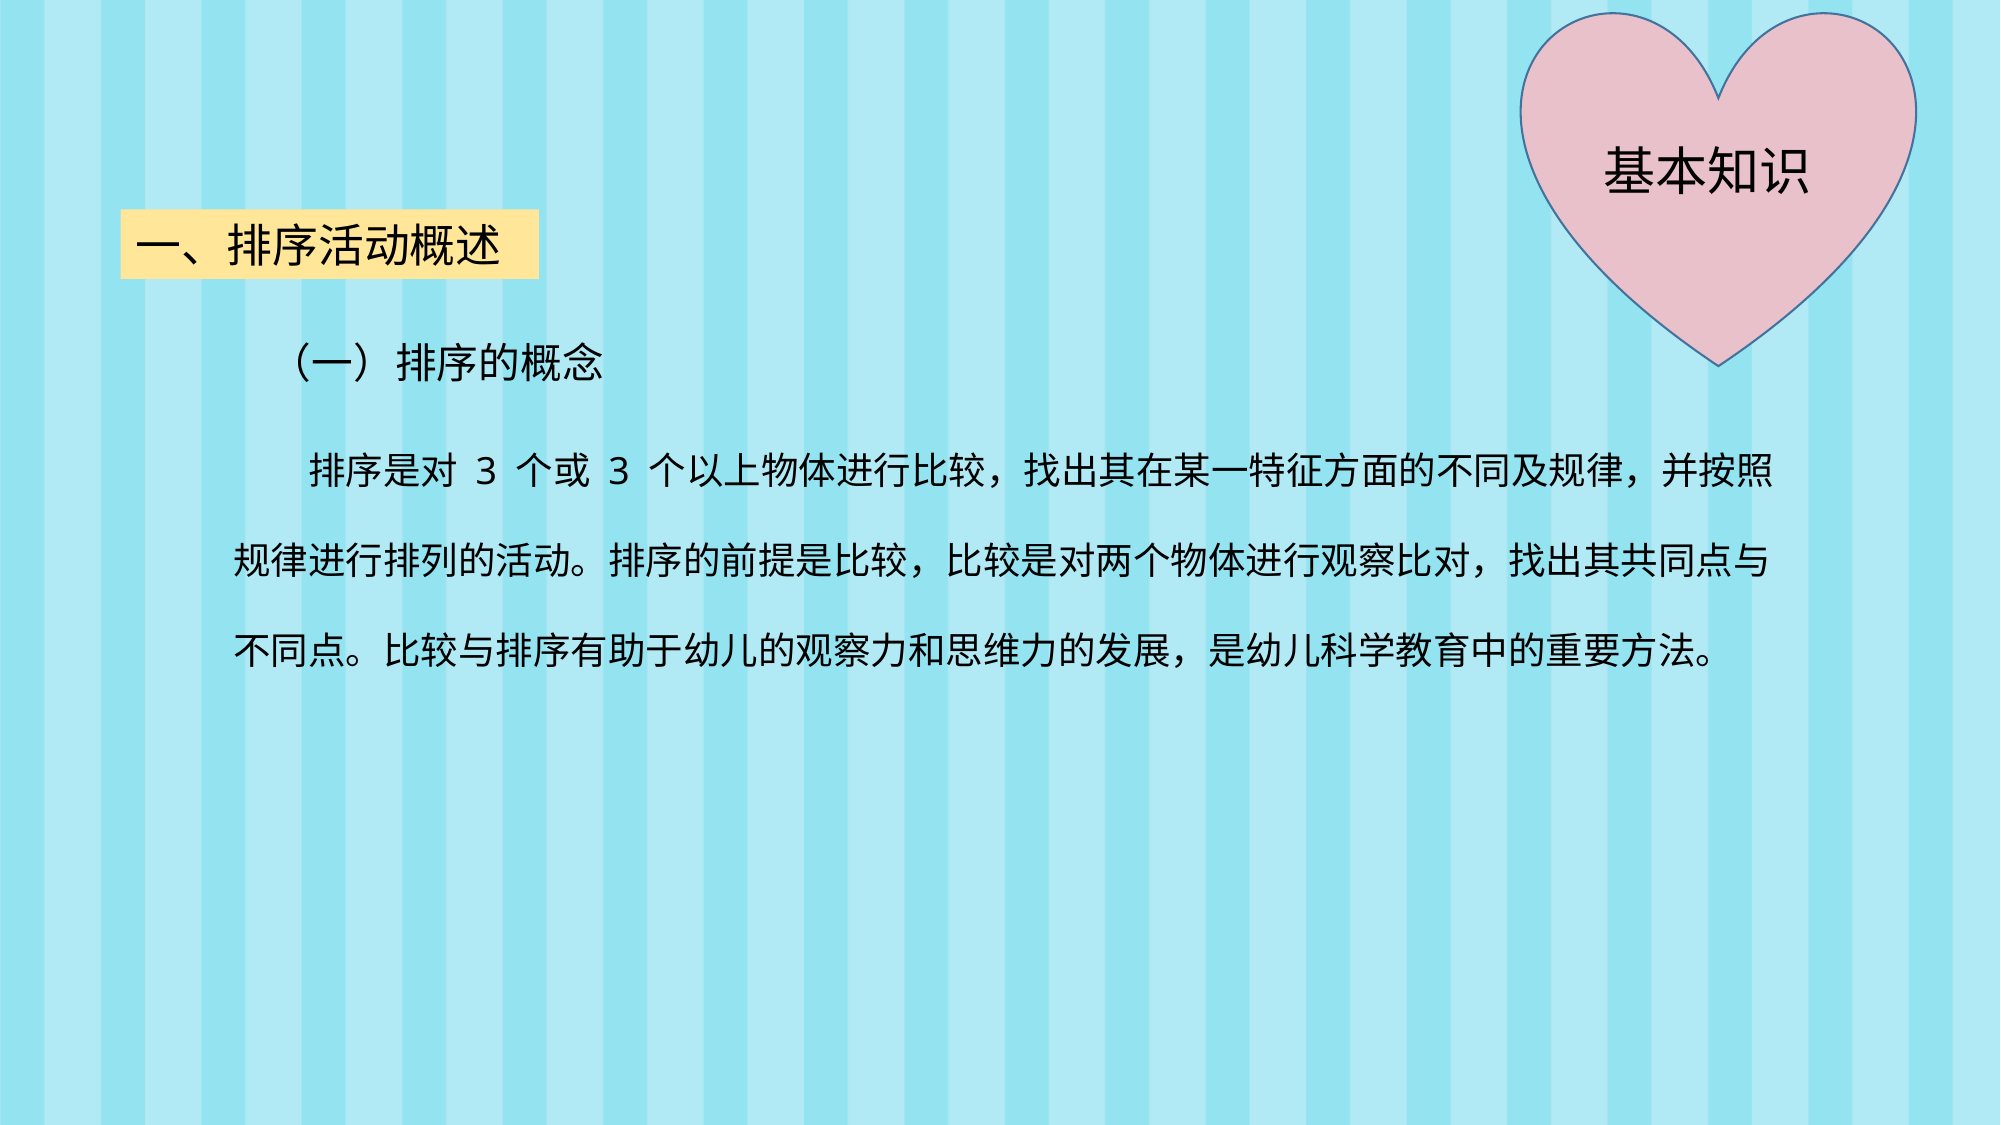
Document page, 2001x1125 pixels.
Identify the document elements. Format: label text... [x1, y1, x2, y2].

text_box [1519, 12, 1918, 368]
text_box （一）排序的概念 [255, 329, 823, 394]
text_box 基本知识 [1588, 130, 1848, 209]
picture [0, 0, 2000, 1125]
text_box 排序是对 3 个或 3 个以上物体进行比较，找出其在某一特征方面的不同及规律，并按照规律进行排列的活动。排序的前提是比较，比较是对两个物体进行观察比对，找出其共同点与不同点。比较与排序有助于幼儿的观察力和思维力的发展，是幼儿科学教育中的重要方法。 [218, 394, 1809, 680]
text_box 一、排序活动概述 [120, 209, 539, 279]
